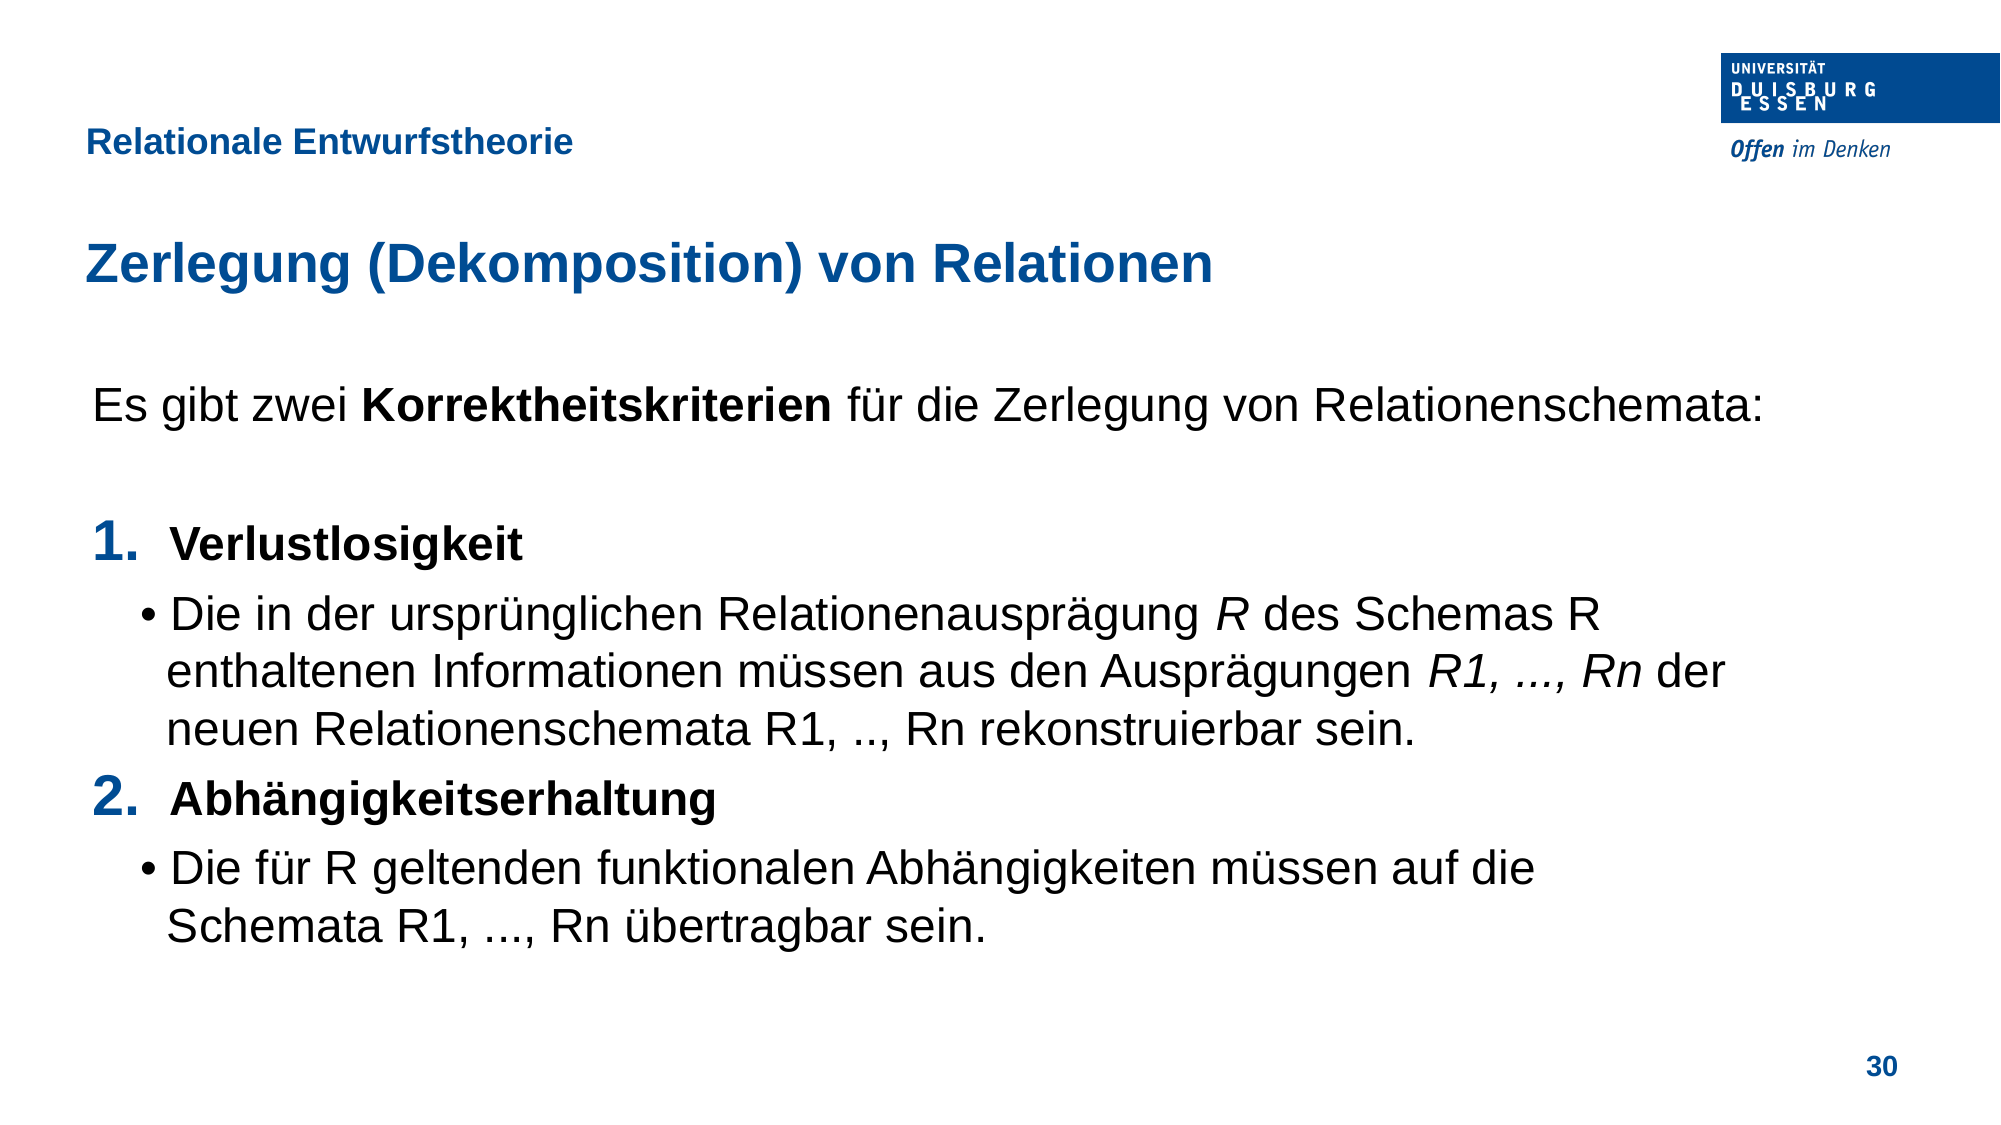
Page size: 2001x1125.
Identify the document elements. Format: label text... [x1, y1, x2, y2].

list Zerlegung (Dekomposition) von Relationen [85, 227, 1825, 303]
slide_number 30 [1677, 1039, 1914, 1081]
list Relationale Entwurfstheorie [85, 122, 1694, 163]
list Es gibt zwei Korrektheitskriterien für die Zerlegung von Relationenschemata: Verlustlosigkeit • Die in der ursprünglichen Relationenausprägung R des Schemas R enthaltenen Informationen müssen aus den Ausprägungen R1, ..., Rn der neuen Relationenschemata R1, .., Rn rekonstruierbar sein. Abhängigkeitserhaltung • Die für R geltenden funktionalen Abhängigkeiten müssen auf die Schemata R1, ..., Rn übertragbar sein. [85, 366, 1794, 1012]
picture [1721, 53, 2000, 162]
